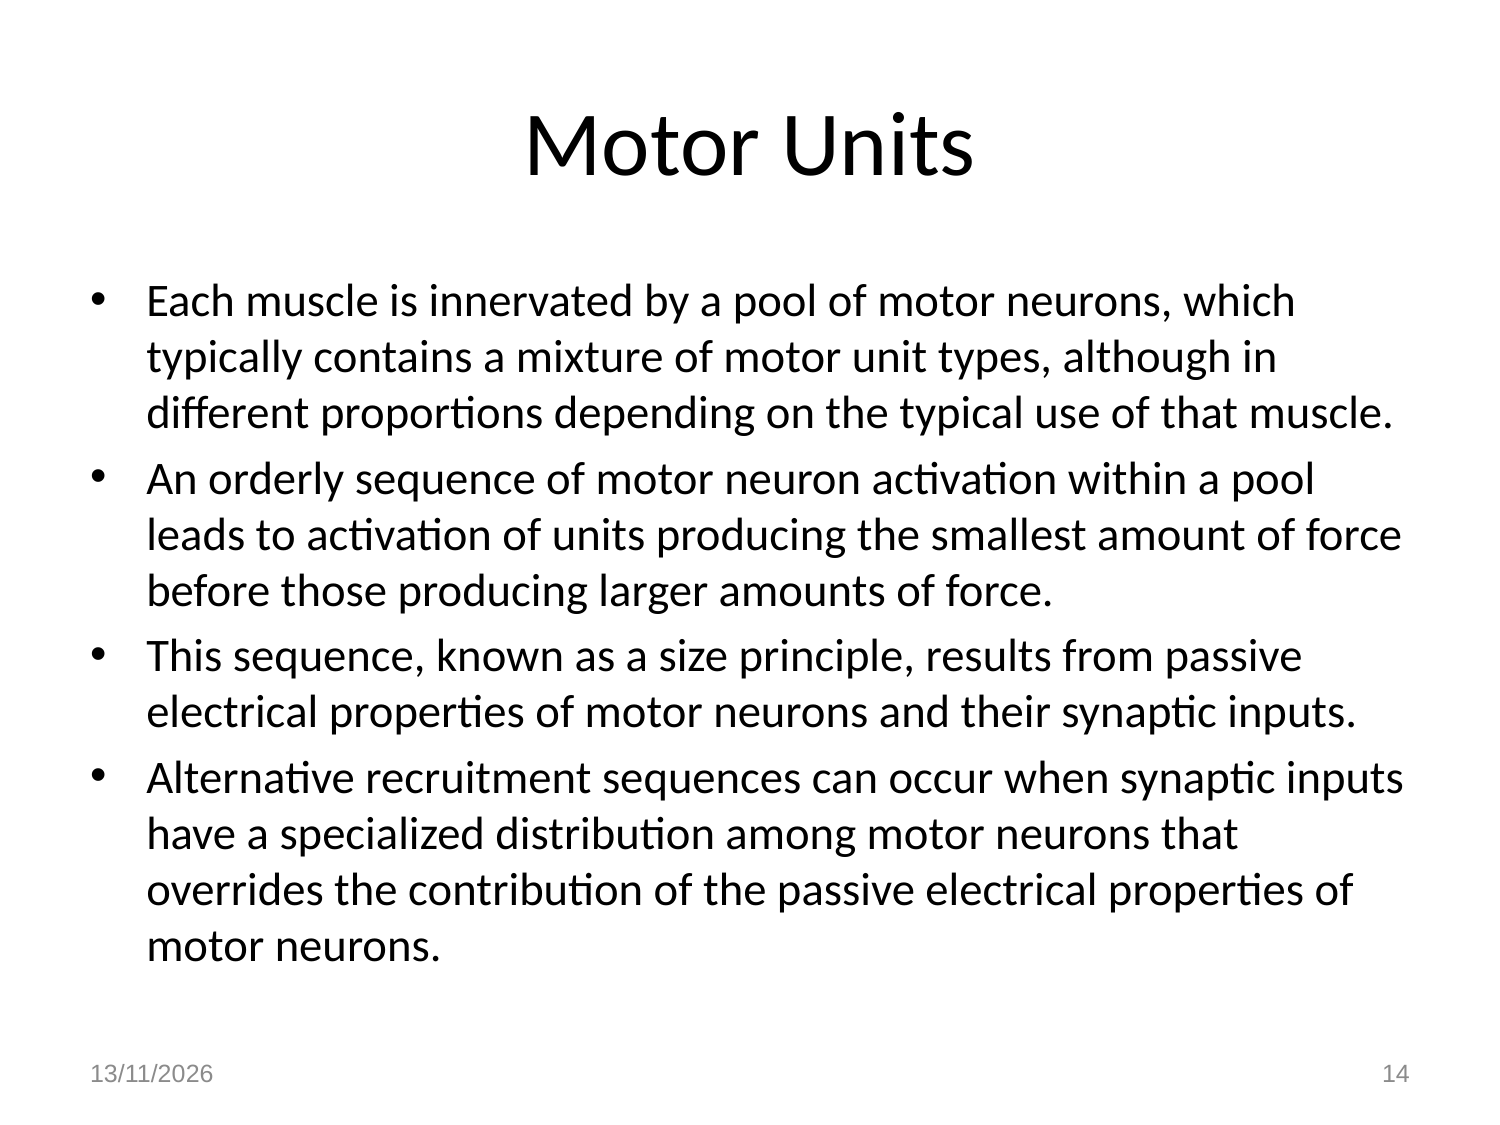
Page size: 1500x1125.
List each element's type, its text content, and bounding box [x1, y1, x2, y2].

list Each muscle is innervated by a pool of motor neurons, which typically contains a mixture of motor unit types, although in different proportions depending on the typical use of that muscle. An orderly sequence of motor neuron activation within a pool leads to activation of units producing the smallest amount of force before those producing larger amounts of force. This sequence, known as a size principle, results from passive electrical properties of motor neurons and their synaptic inputs. Alternative recruitment sequences can occur when synaptic inputs have a specialized distribution among motor neurons that overrides the contribution of the passive electrical properties of motor neurons. [75, 262, 1425, 1005]
title Motor Units [75, 45, 1425, 233]
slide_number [75, 1042, 425, 1103]
slide_number 14 [1074, 1042, 1425, 1103]
